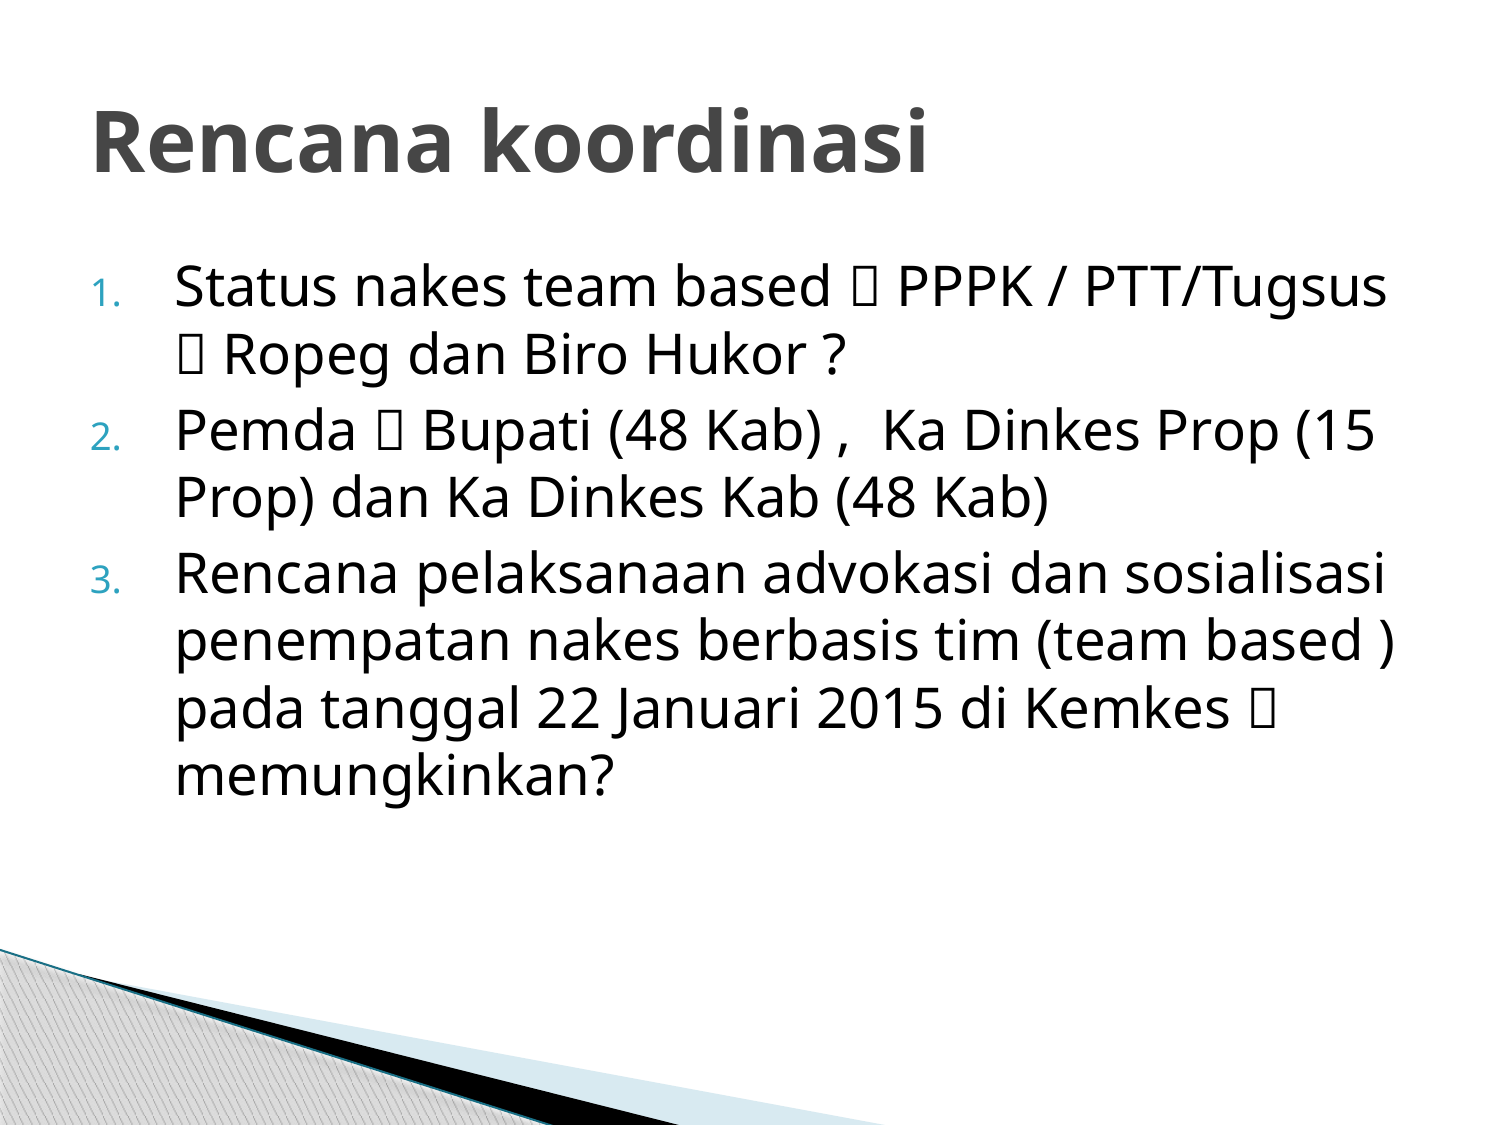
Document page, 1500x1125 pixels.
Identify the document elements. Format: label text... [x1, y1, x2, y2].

list Status nakes team based  PPPK / PTT/Tugsus  Ropeg dan Biro Hukor ? Pemda  Bupati (48 Kab) , Ka Dinkes Prop (15 Prop) dan Ka Dinkes Kab (48 Kab) Rencana pelaksanaan advokasi dan sosialisasi penempatan nakes berbasis tim (team based ) pada tanggal 22 Januari 2015 di Kemkes  memungkinkan? [75, 243, 1425, 986]
title Rencana koordinasi [75, 45, 1425, 233]
